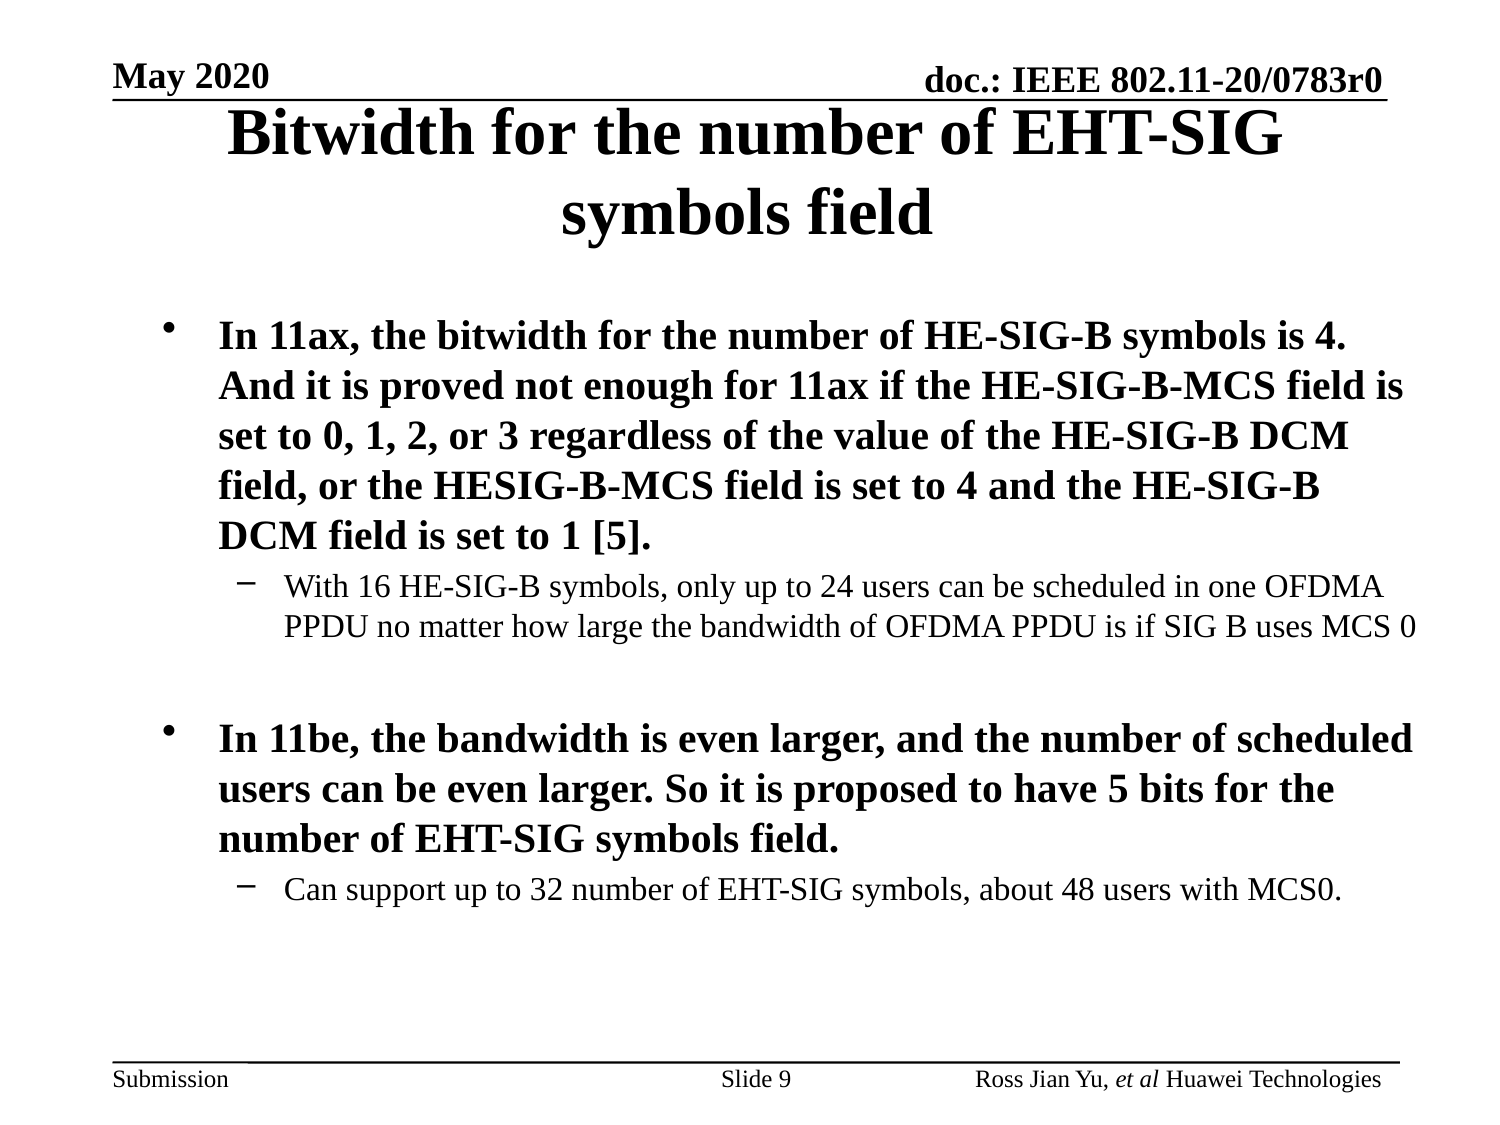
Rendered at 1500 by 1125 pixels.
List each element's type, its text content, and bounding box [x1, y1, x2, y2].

list In 11ax, the bitwidth for the number of HE-SIG-B symbols is 4. And it is proved not enough for 11ax if the HE-SIG-B-MCS field is set to 0, 1, 2, or 3 regardless of the value of the HE-SIG-B DCM field, or the HESIG-B-MCS field is set to 4 and the HE-SIG-B DCM field is set to 1 [5]. With 16 HE-SIG-B symbols, only up to 24 users can be scheduled in one OFDMA PPDU no matter how large the bandwidth of OFDMA PPDU is if SIG B uses MCS 0 In 11be, the bandwidth is even larger, and the number of scheduled users can be even larger. So it is proposed to have 5 bits for the number of EHT-SIG symbols field. Can support up to 32 number of EHT-SIG symbols, about 48 users with MCS0. [146, 299, 1438, 963]
title Bitwidth for the number of EHT-SIG symbols field [99, 123, 1413, 212]
slide_number Slide 9 [712, 1061, 800, 1093]
